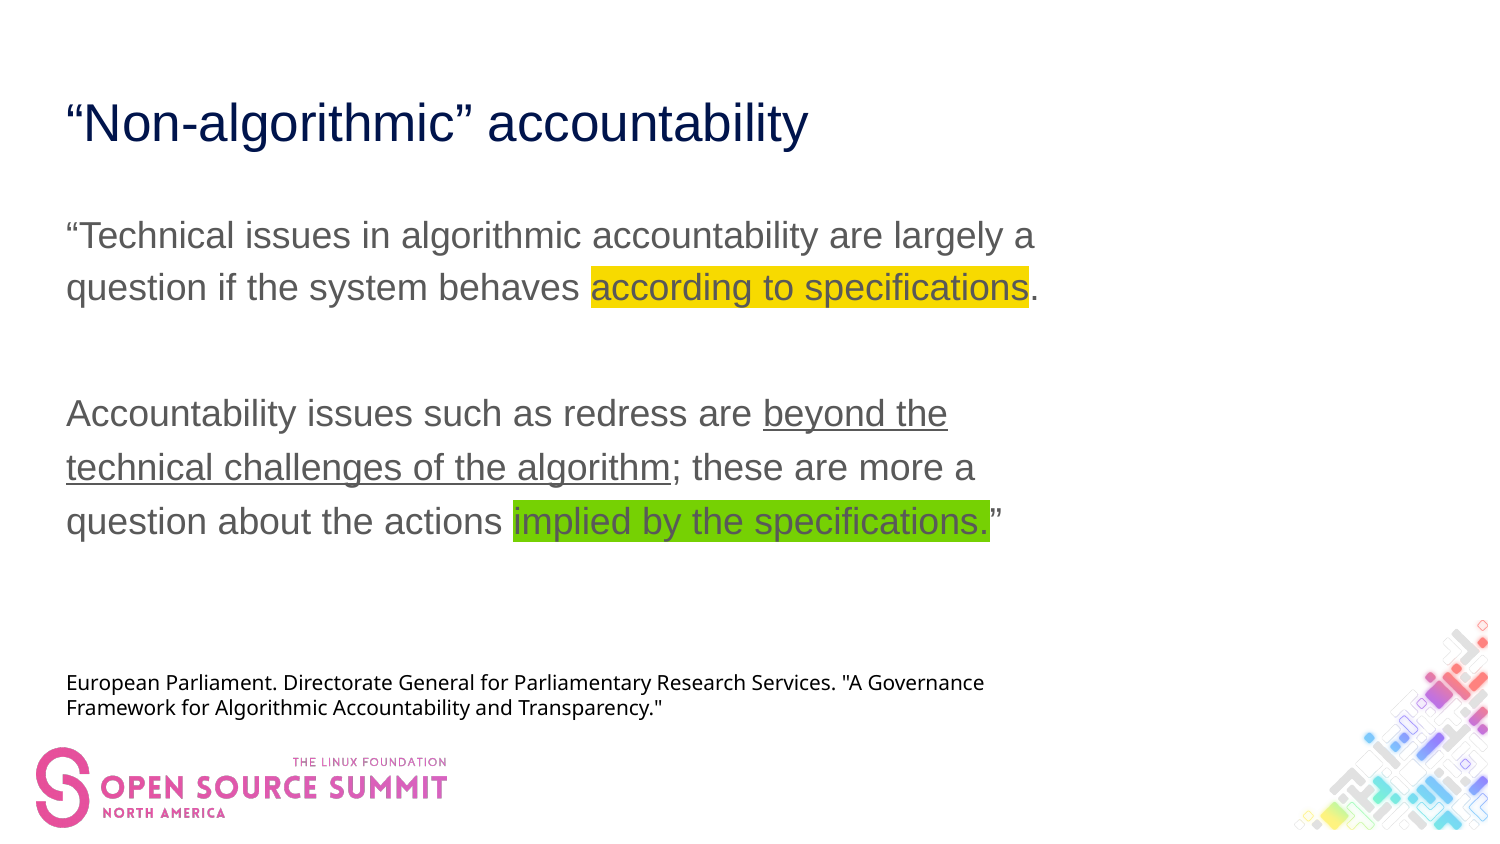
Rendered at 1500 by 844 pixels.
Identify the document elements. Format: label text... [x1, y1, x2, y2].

picture [1294, 620, 1488, 830]
list “Technical issues in algorithmic accountability are largely a question if the system behaves according to specifications. Accountability issues such as redress are beyond the technical challenges of the algorithm; these are more a question about the actions implied by the specifications.” [51, 189, 1062, 654]
title “Non-algorithmic” accountability [51, 72, 1449, 167]
picture [36, 747, 447, 828]
text_box European Parliament. Directorate General for Parliamentary Research Services. "A Governance Framework for Algorithmic Accountability and Transparency." [51, 654, 1062, 735]
